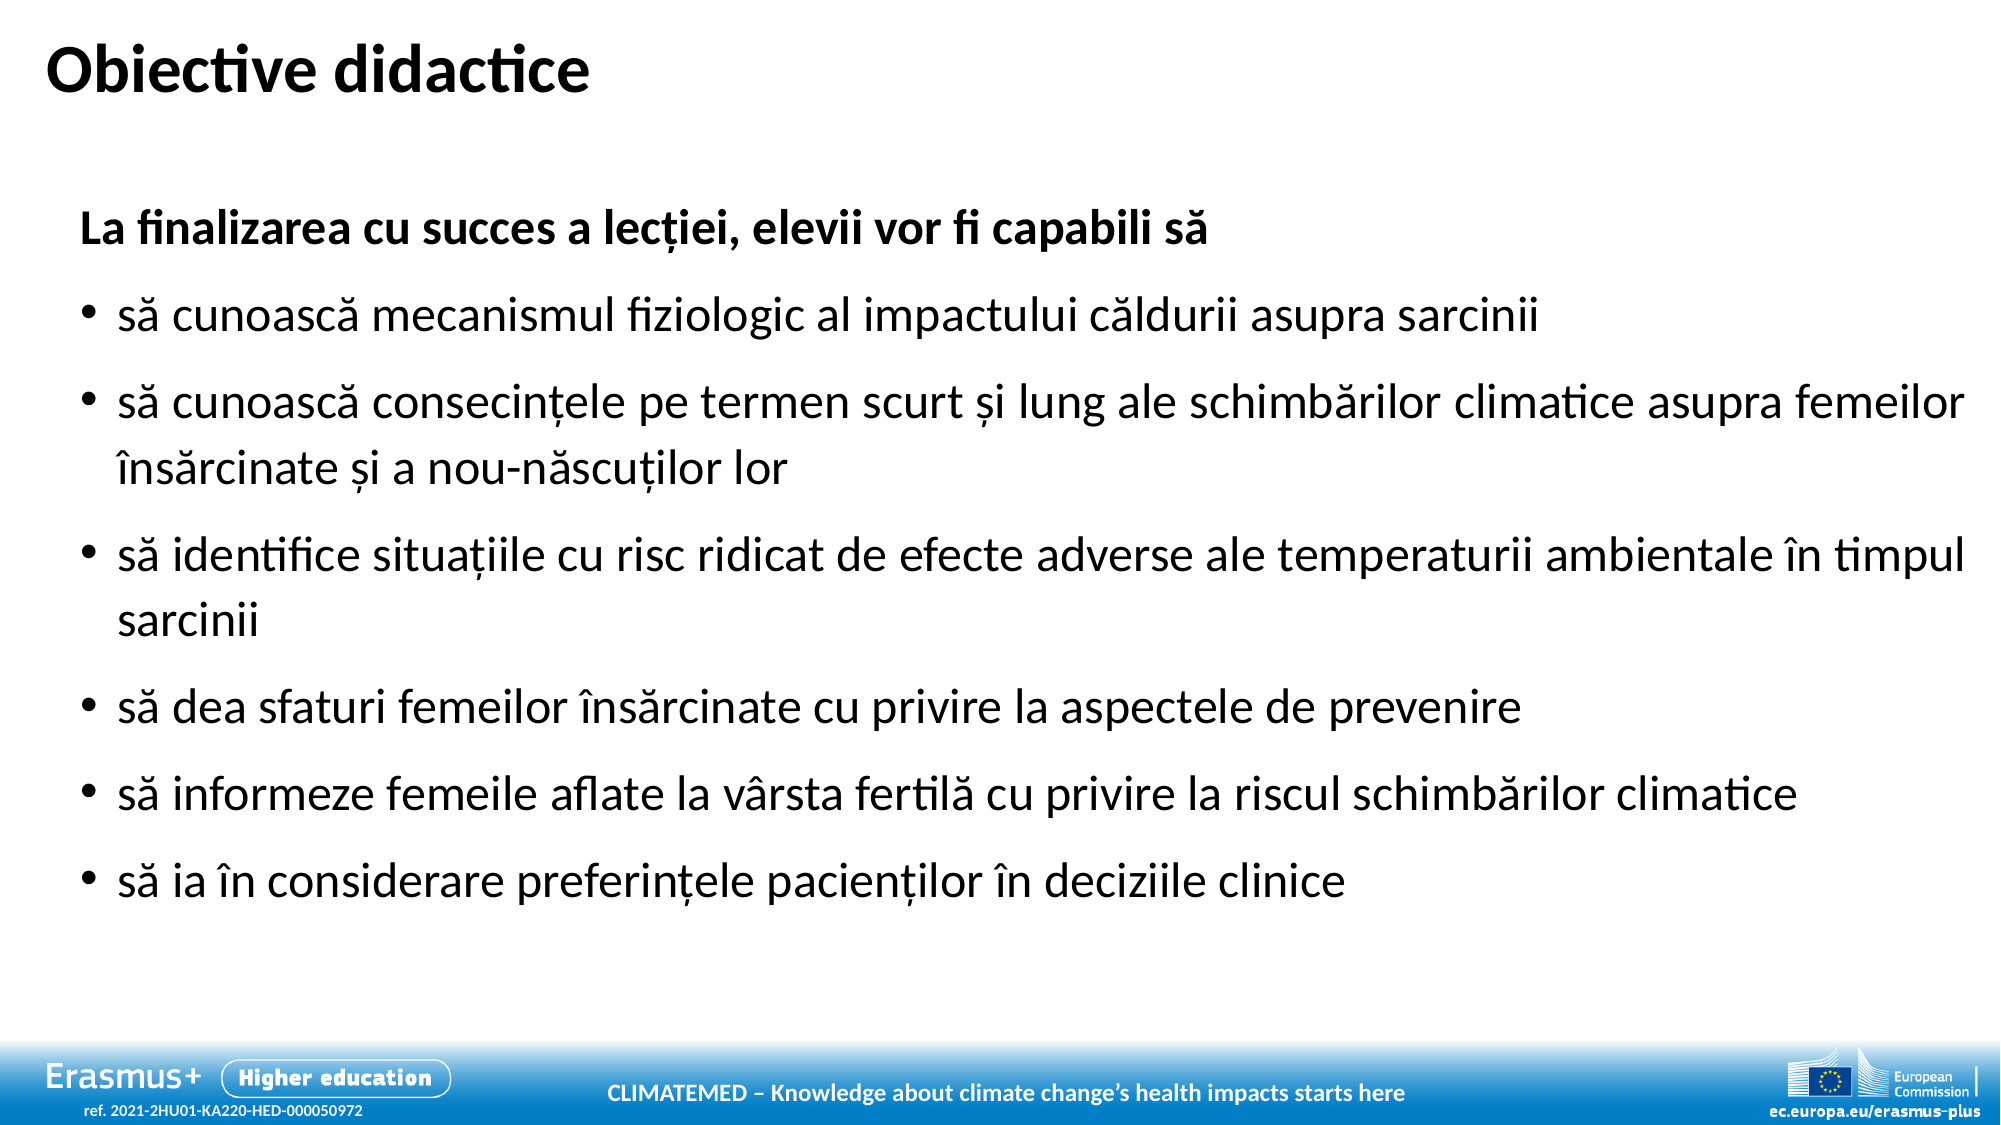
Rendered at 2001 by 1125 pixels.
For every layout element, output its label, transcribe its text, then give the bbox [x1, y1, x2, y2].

title Obiective didactice [31, 25, 1984, 116]
list La finalizarea cu succes a lecției, elevii vor fi capabili să să cunoască mecanismul fiziologic al impactului căldurii asupra sarcinii să cunoască consecințele pe termen scurt și lung ale schimbărilor climatice asupra femeilor însărcinate și a nou-născuților lor să identifice situațiile cu risc ridicat de efecte adverse ale temperaturii ambientale în timpul sarcinii să dea sfaturi femeilor însărcinate cu privire la aspectele de prevenire să informeze femeile aflate la vârsta fertilă cu privire la riscul schimbărilor climatice să ia în considerare preferințele pacienților în deciziile clinice [65, 181, 1984, 963]
picture [0, 899, 2000, 1125]
